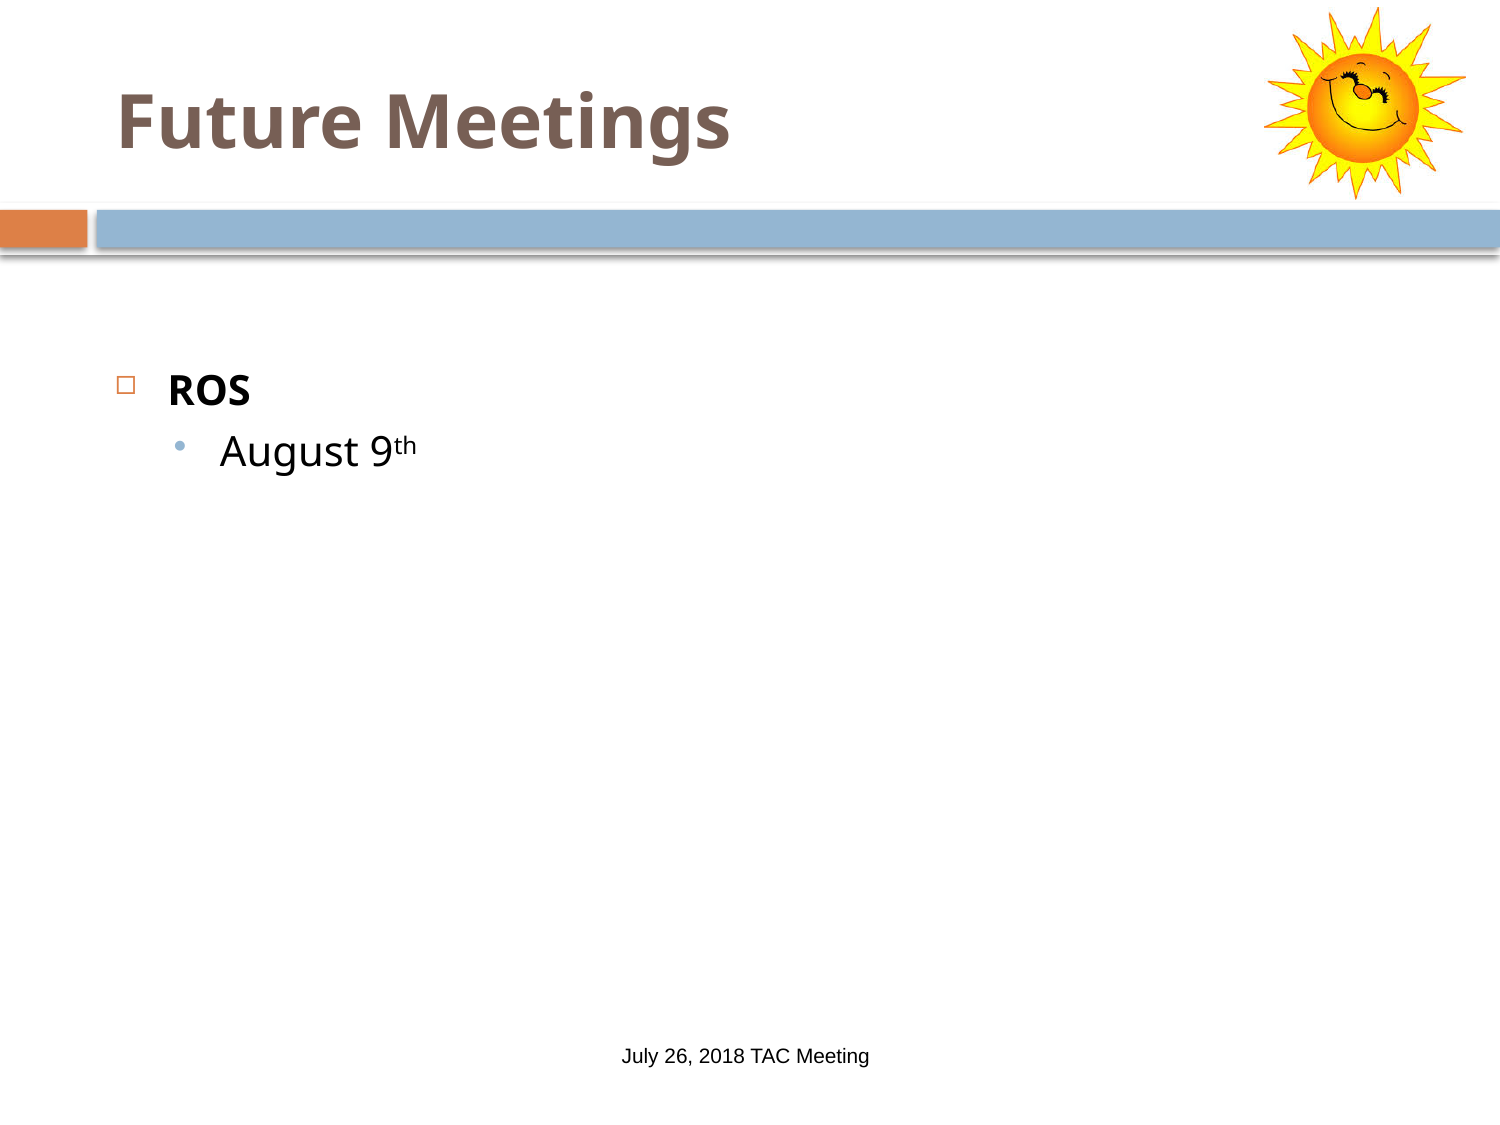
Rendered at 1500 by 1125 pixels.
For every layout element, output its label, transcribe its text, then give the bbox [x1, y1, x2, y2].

title Future Meetings [100, 37, 1257, 201]
picture [1263, 6, 1466, 201]
footer July 26, 2018 TAC Meeting [99, 1025, 1392, 1085]
list ROS August 9th [99, 355, 1438, 1001]
